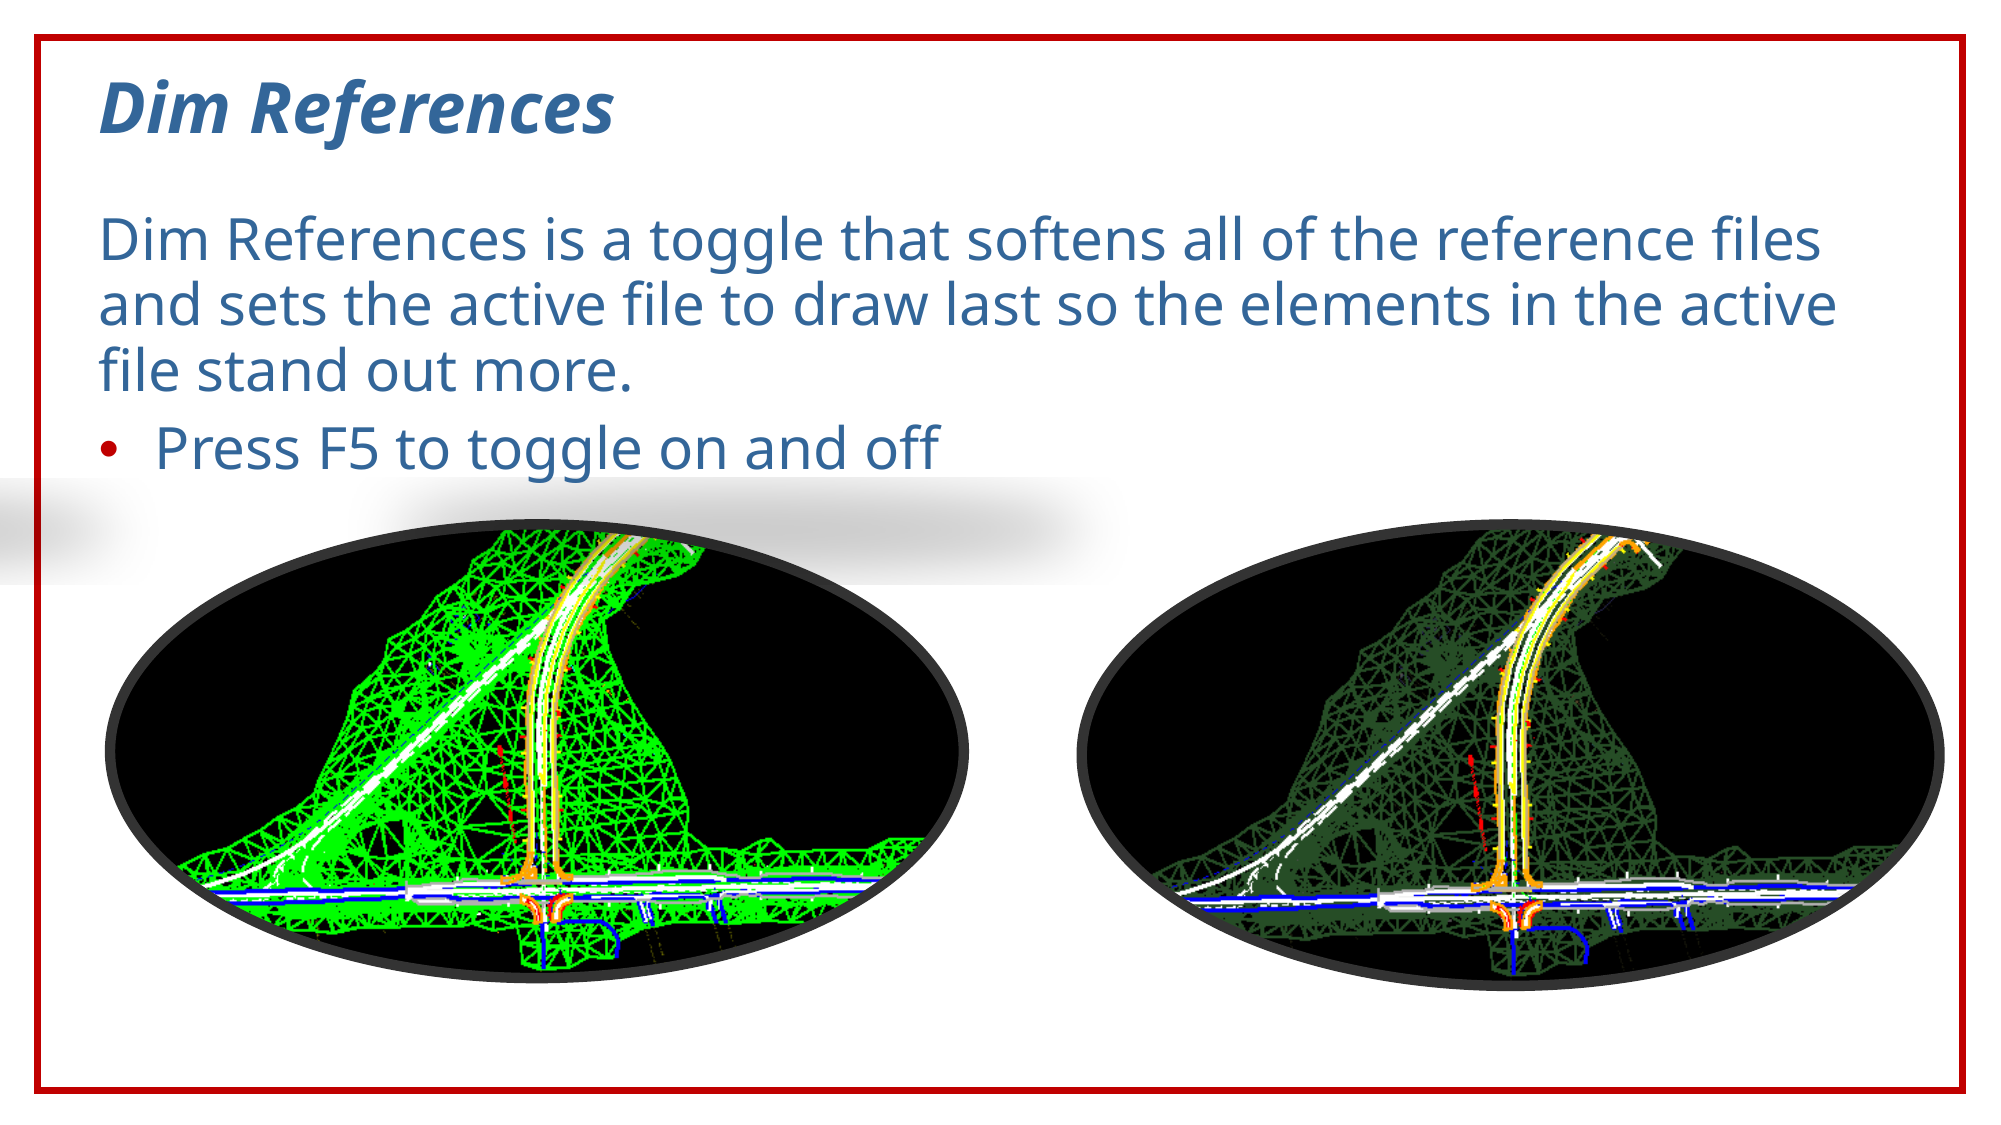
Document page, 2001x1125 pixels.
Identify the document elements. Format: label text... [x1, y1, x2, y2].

picture [1081, 524, 1940, 987]
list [109, 524, 965, 979]
title Dim References [83, 68, 1903, 169]
list Dim References is a toggle that softens all of the reference files and sets the active file to draw last so the elements in the active file stand out more. Press F5 to toggle on and off [83, 199, 1903, 1032]
